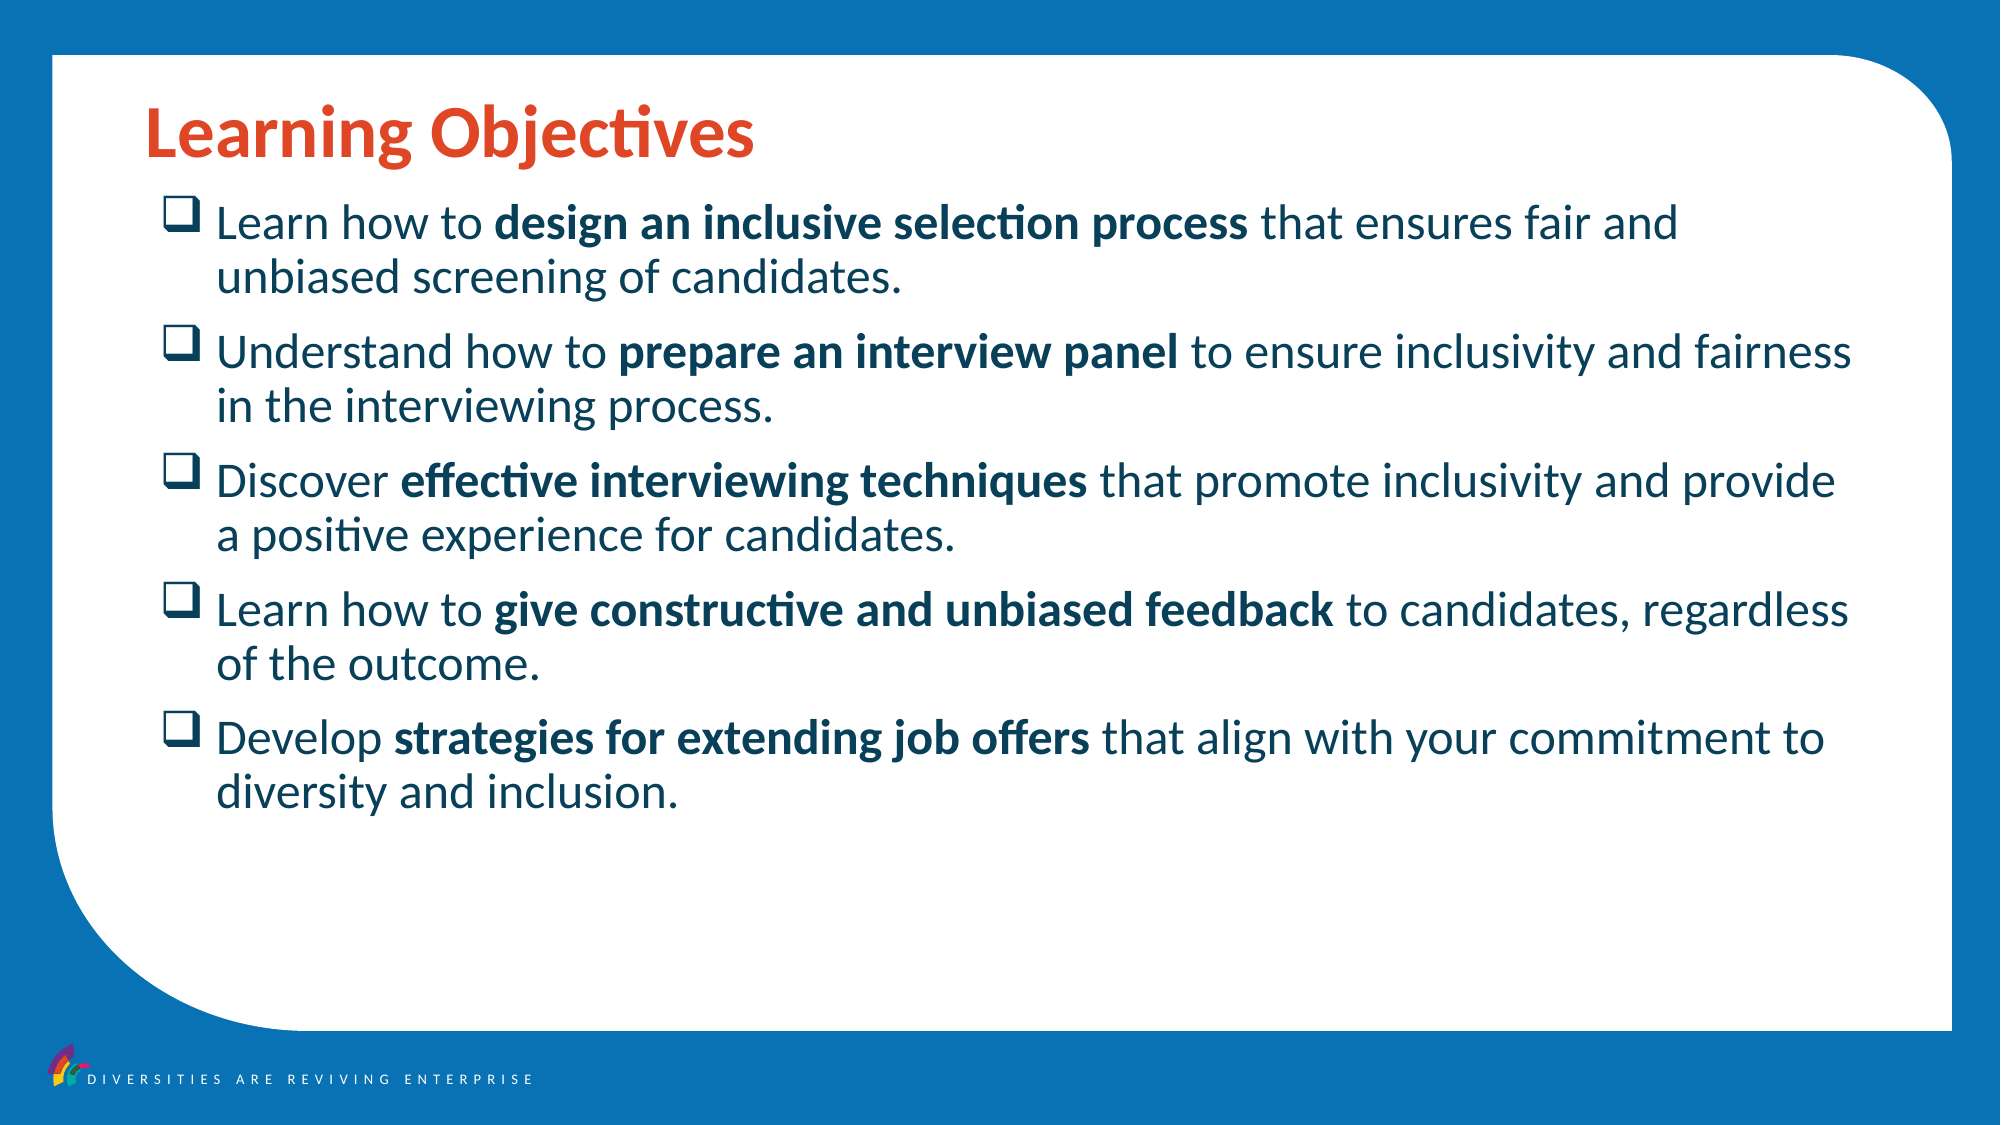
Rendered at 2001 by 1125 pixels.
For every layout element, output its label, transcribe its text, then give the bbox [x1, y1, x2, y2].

list Learn how to design an inclusive selection process that ensures fair and unbiased screening of candidates. Understand how to prepare an interview panel to ensure inclusivity and fairness in the interviewing process. Discover effective interviewing techniques that promote inclusivity and provide a positive experience for candidates. Learn how to give constructive and unbiased feedback to candidates, regardless of the outcome. Develop strategies for extending job offers that align with your commitment to diversity and inclusion. [144, 189, 1883, 821]
list Learning Objectives [130, 85, 1869, 217]
